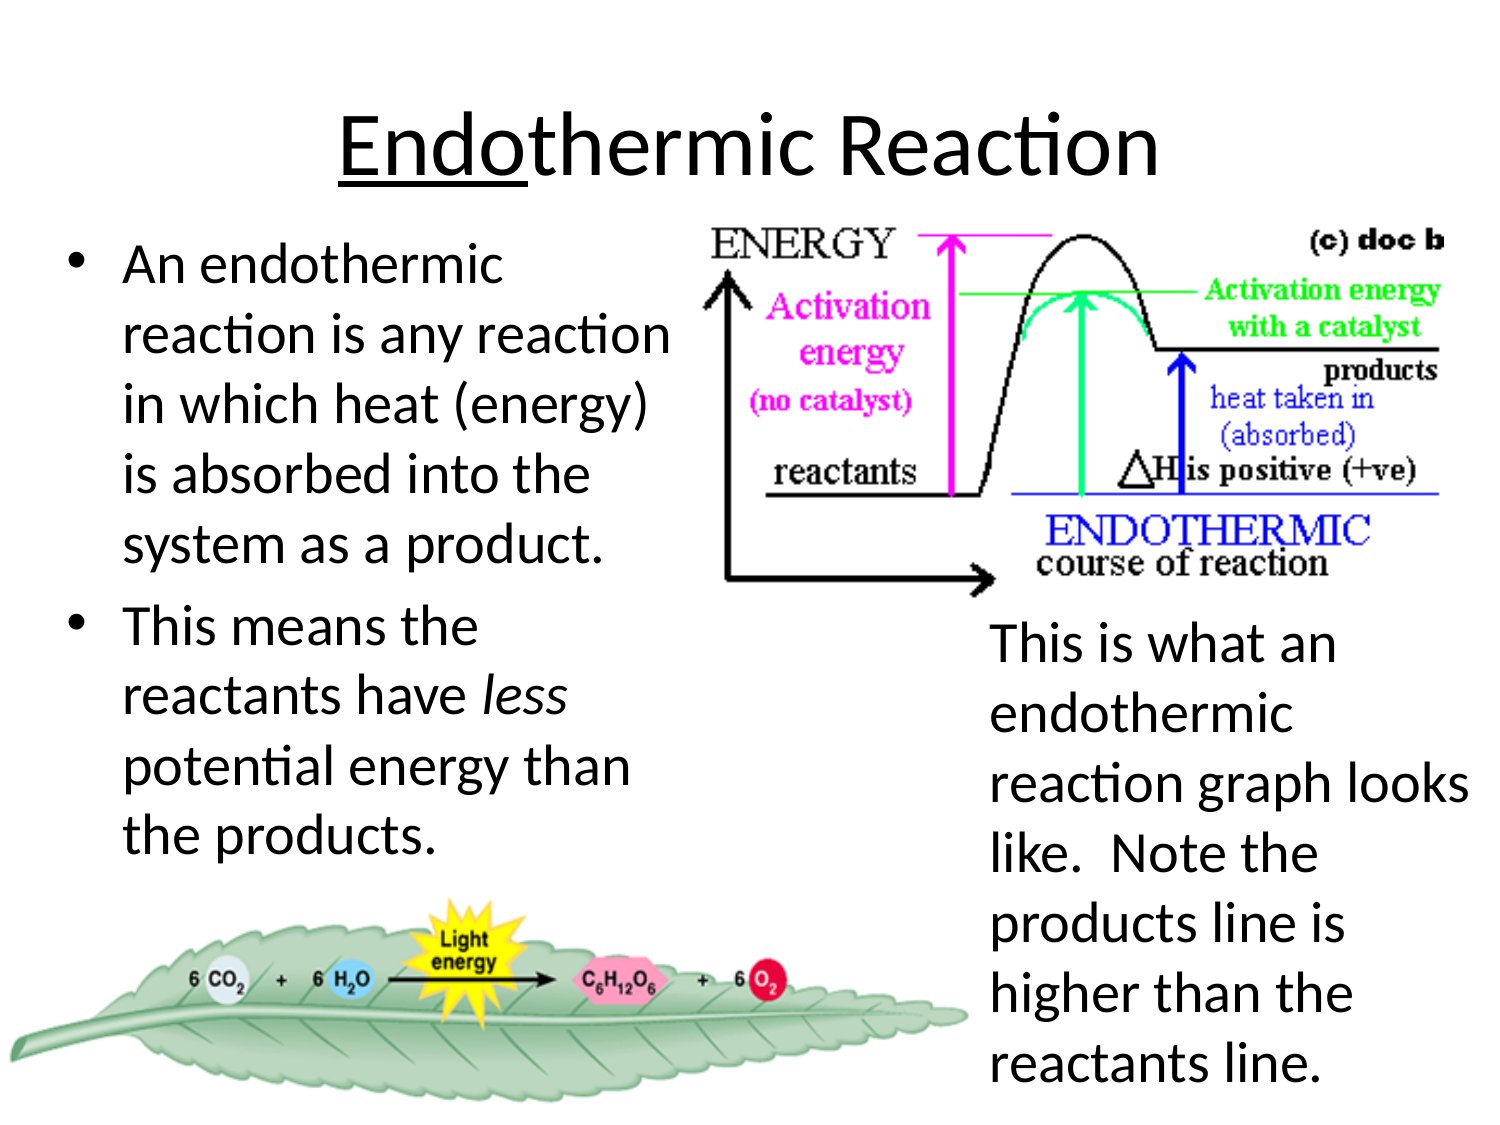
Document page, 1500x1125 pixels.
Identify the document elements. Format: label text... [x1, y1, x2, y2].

title Endothermic Reaction [75, 45, 1425, 223]
text_box This is what an endothermic reaction graph looks like. Note the products line is higher than the reactants line. [974, 597, 1500, 1102]
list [699, 224, 1444, 601]
picture [0, 884, 979, 1108]
list An endothermic reaction is any reaction in which heat (energy) is absorbed into the system as a product. This means the reactants have less potential energy than the products. [51, 217, 714, 883]
